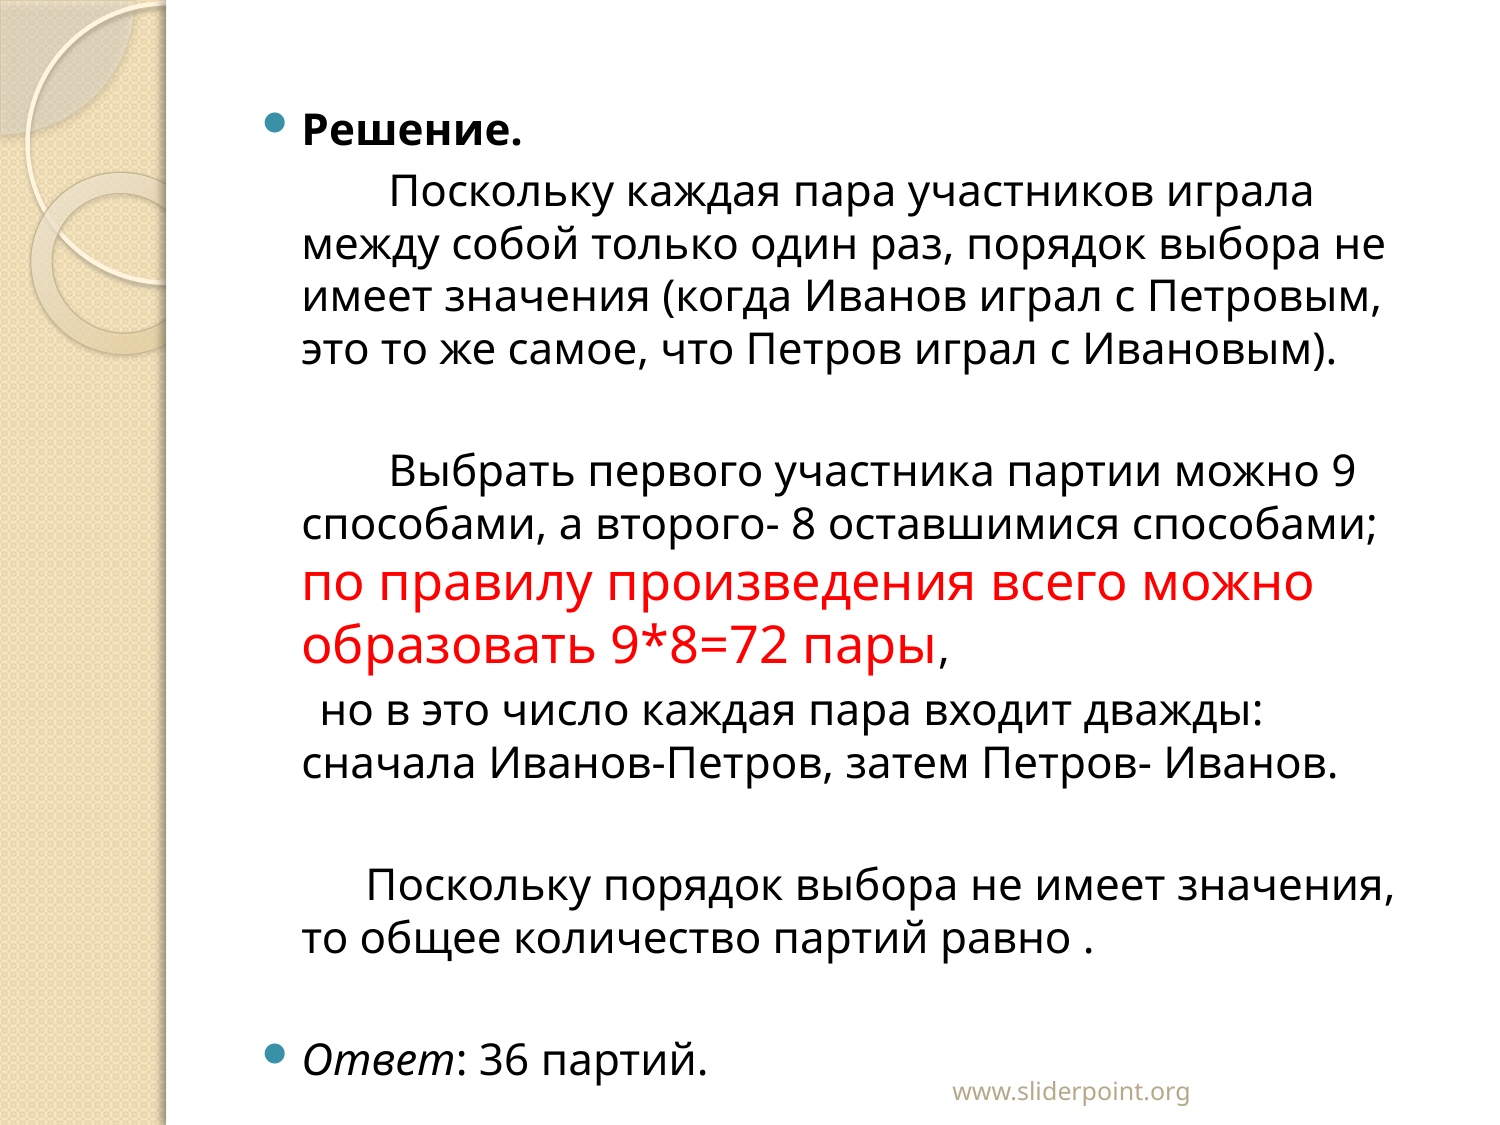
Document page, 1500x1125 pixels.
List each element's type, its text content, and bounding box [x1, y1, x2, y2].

list Решение. Поскольку каждая пара участников играла между собой только один раз, порядок выбора не имеет значения (когда Иванов играл с Петровым, это то же самое, что Петров играл с Ивановым). Выбрать первого участника партии можно 9 способами, а второго- 8 оставшимися способами; по правилу произведения всего можно образовать 9*8=72 пары, но в это число каждая пара входит дважды: сначала Иванов-Петров, затем Петров- Иванов. Поскольку порядок выбора не имеет значения, то общее количество партий равно . Ответ: 36 партий. [235, 93, 1466, 1102]
footer www.sliderpoint.org [937, 1034, 1413, 1113]
